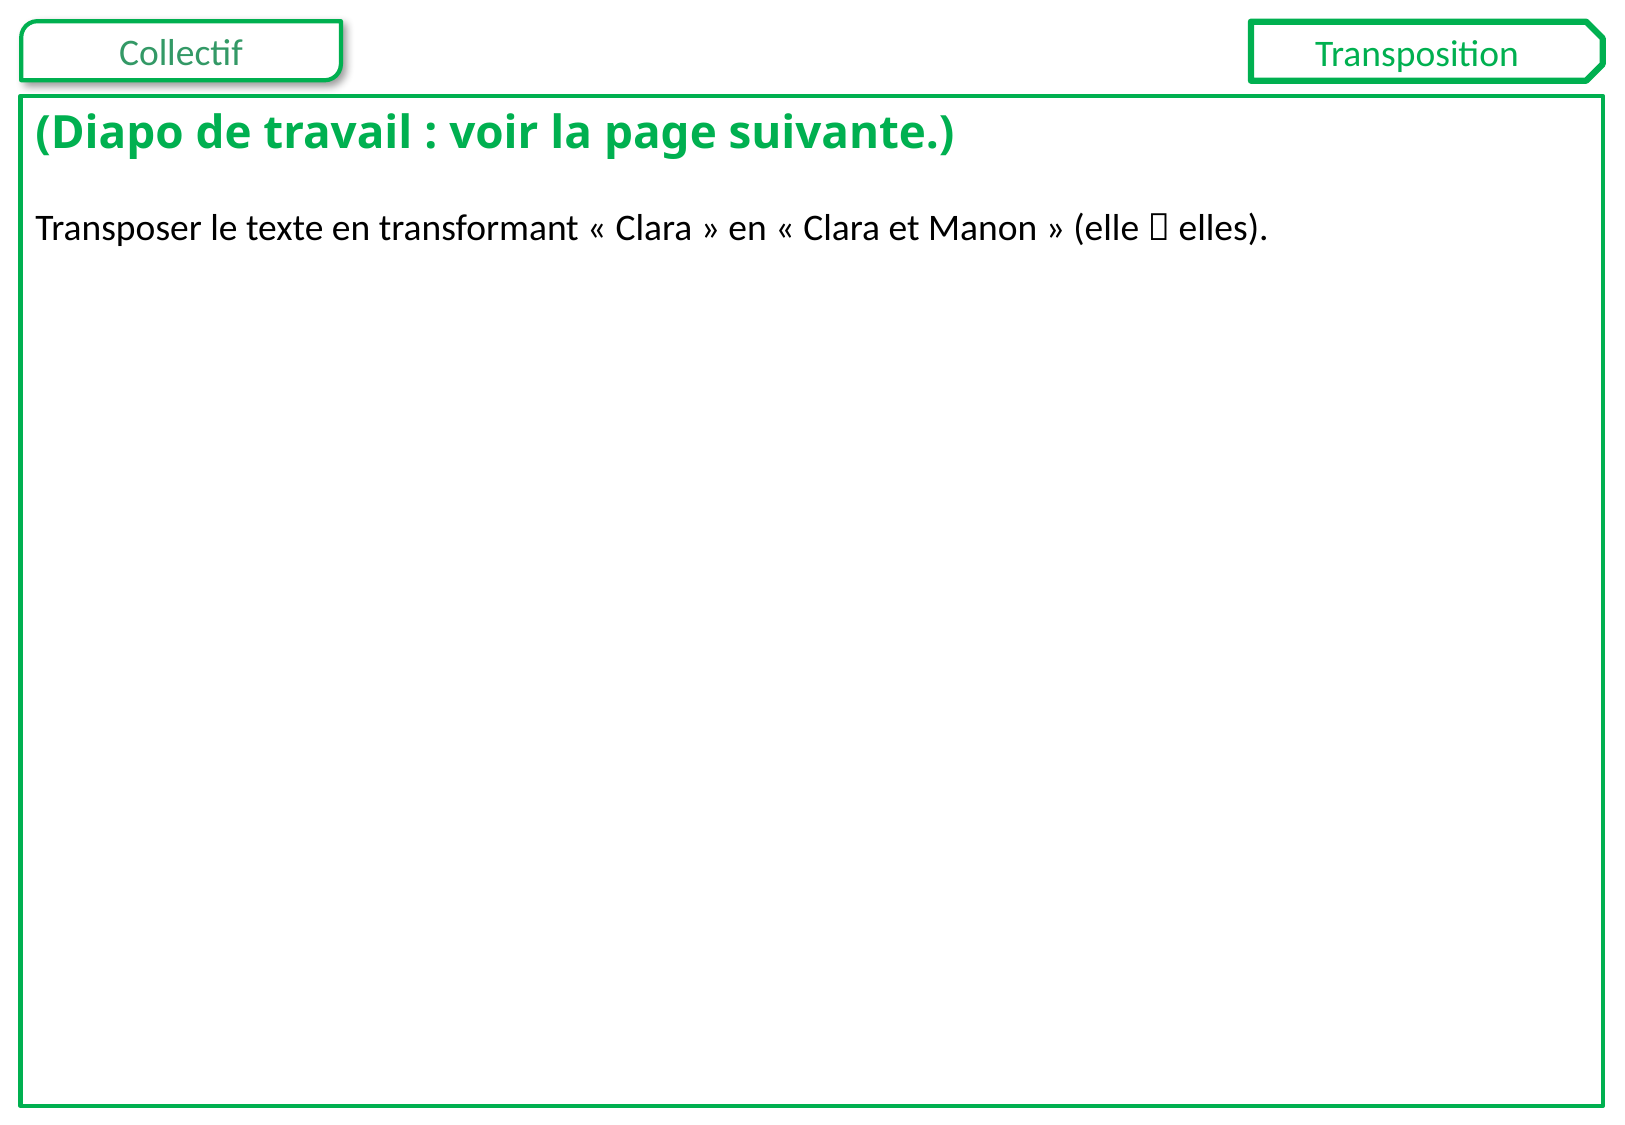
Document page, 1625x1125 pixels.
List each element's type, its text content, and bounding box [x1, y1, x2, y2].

list Transposition [1250, 21, 1584, 81]
list (Diapo de travail : voir la page suivante.) Transposer le texte en transformant « Clara » en « Clara et Manon » (elle  elles). [18, 94, 1605, 1108]
